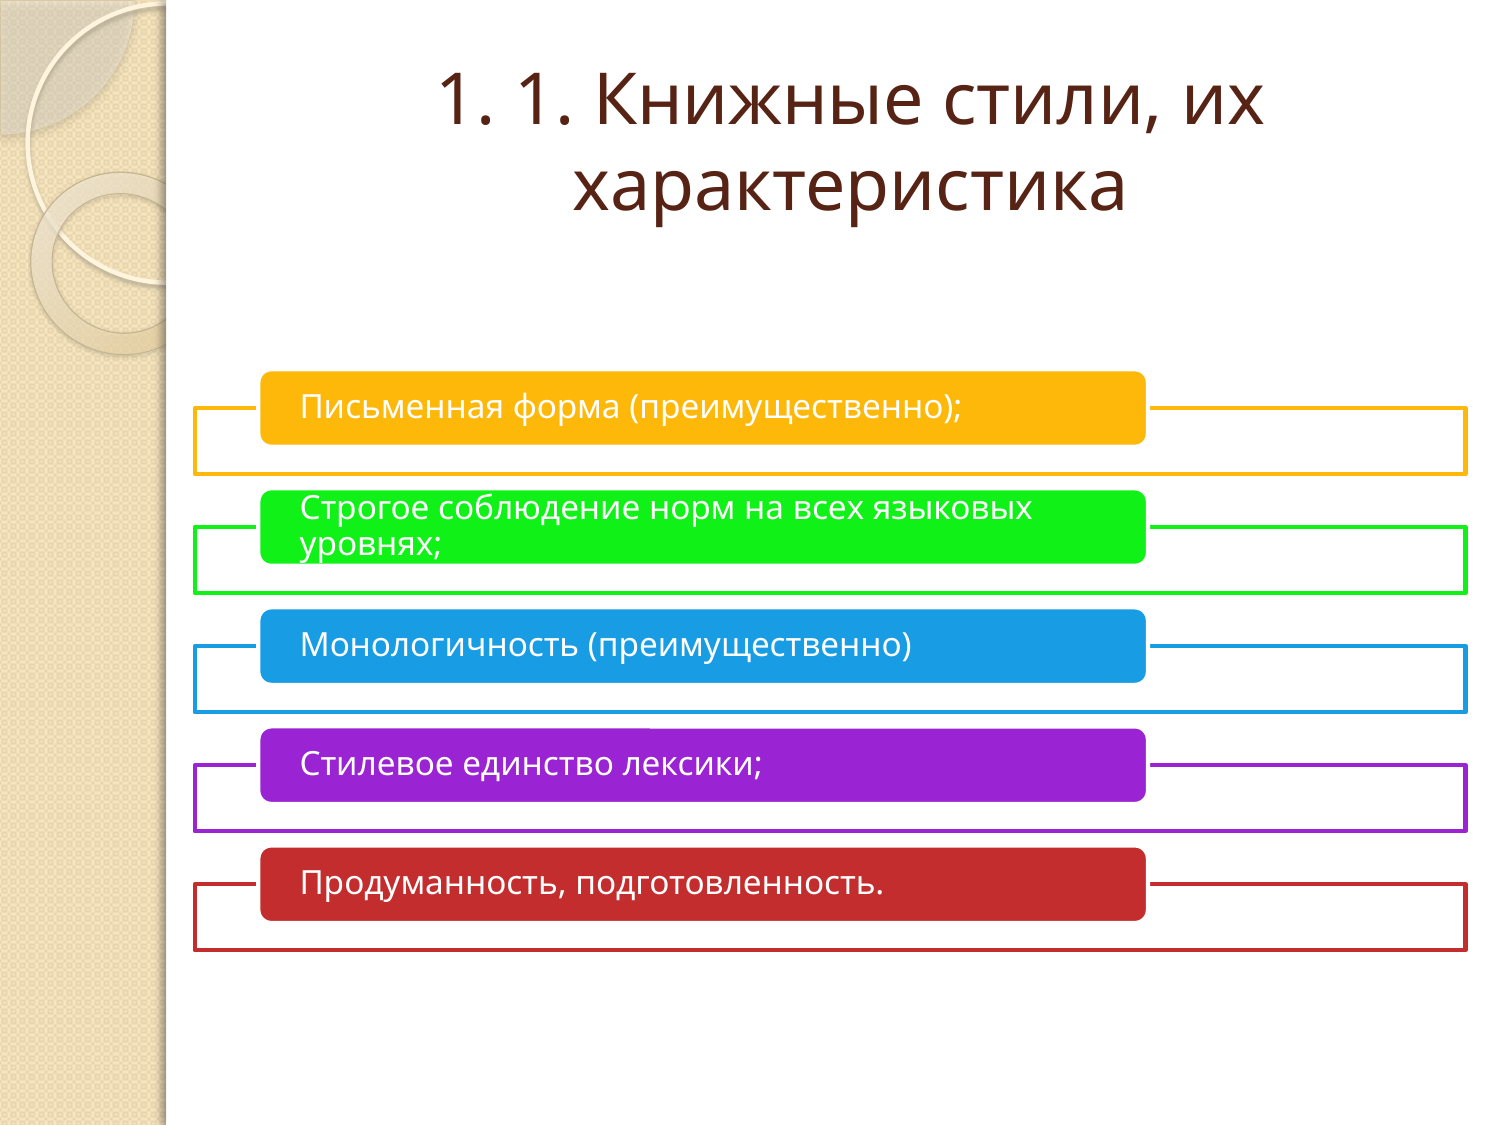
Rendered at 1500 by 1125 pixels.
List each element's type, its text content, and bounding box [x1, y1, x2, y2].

title 1. 1. Книжные стили, их характеристика [235, 45, 1466, 233]
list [194, 237, 1466, 1083]
